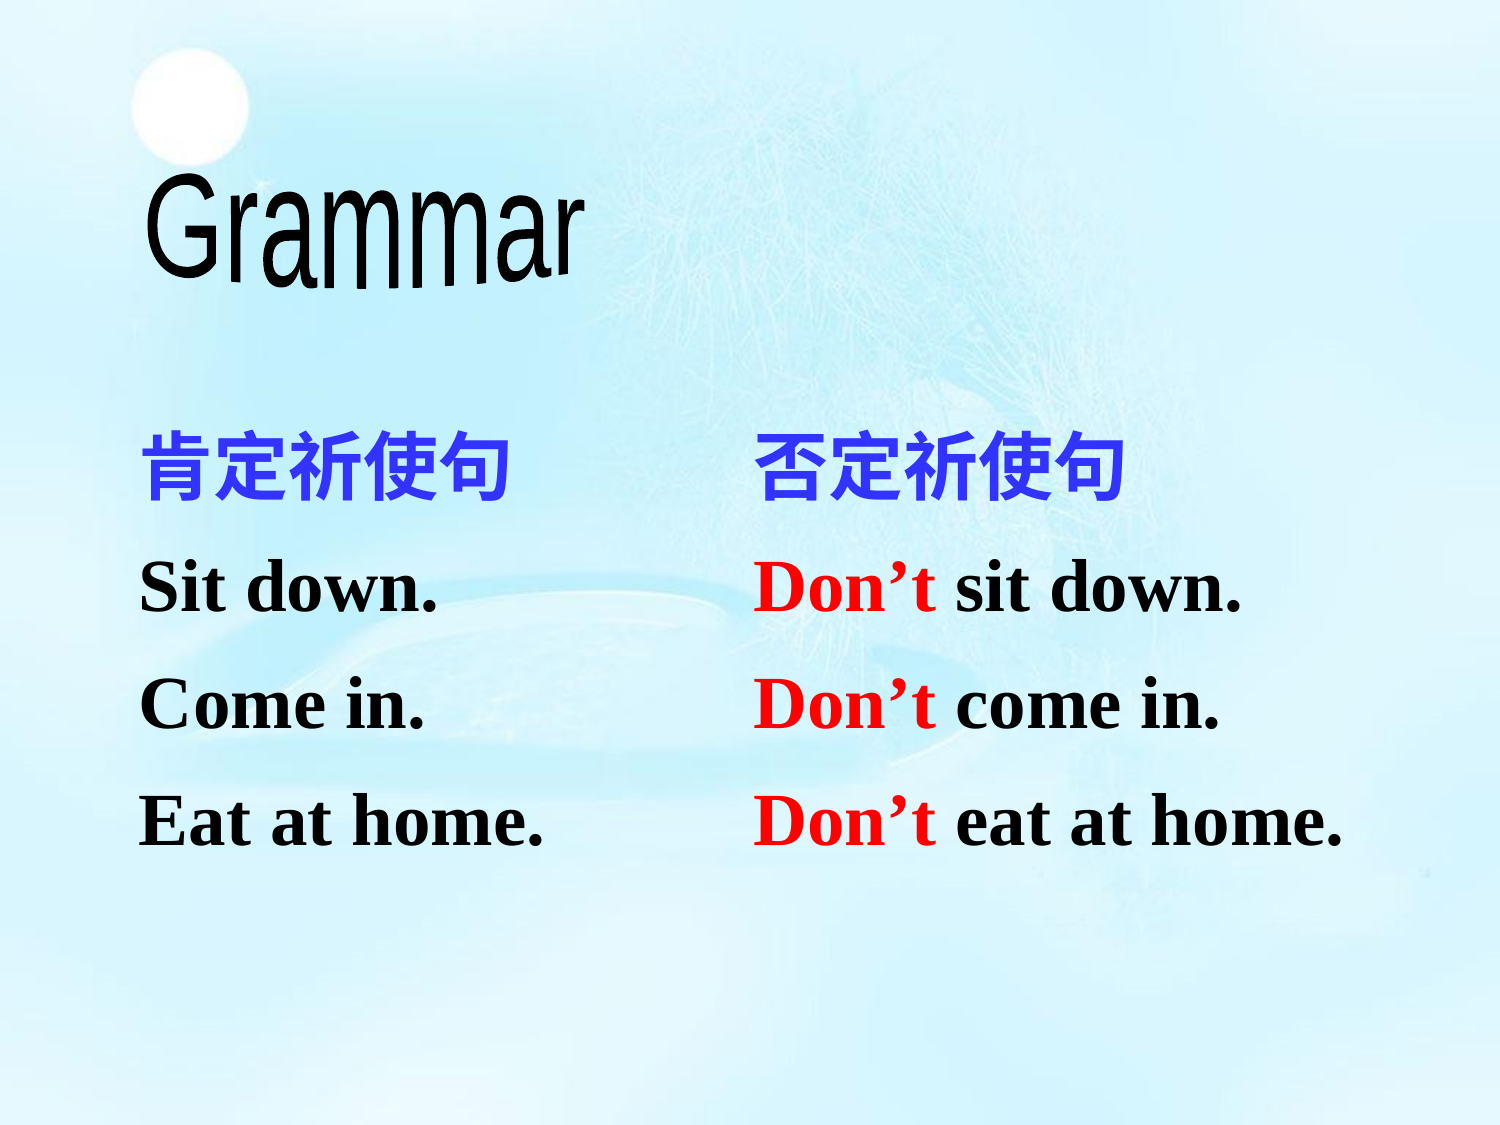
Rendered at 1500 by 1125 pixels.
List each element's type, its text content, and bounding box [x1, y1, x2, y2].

picture [0, 0, 1500, 1125]
list 肯定祈使句 Sit down. Come in. Eat at home. [123, 385, 601, 868]
text_box 否定祈使句 Don’t sit down. Don’t come in. Don’t eat at home. [738, 385, 1360, 868]
